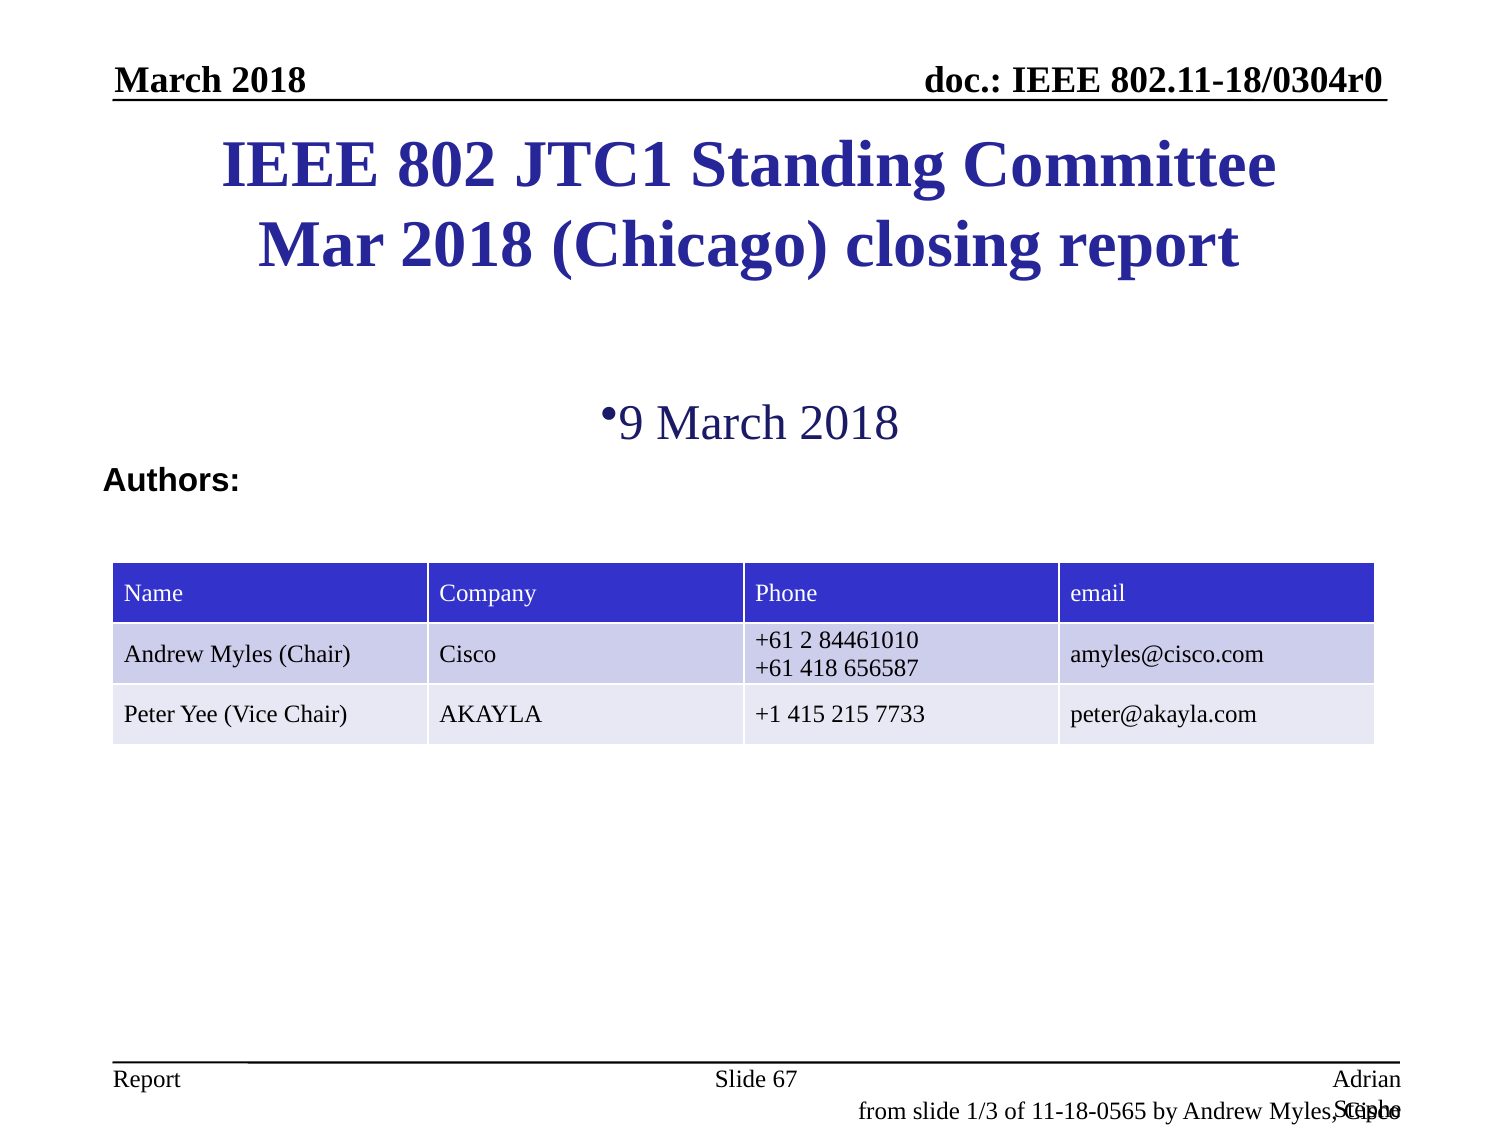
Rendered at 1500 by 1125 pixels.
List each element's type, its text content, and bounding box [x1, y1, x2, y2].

table_cell peter@akayla.com [1060, 685, 1374, 744]
text_box from slide 1/3 of 11-18-0565 by Andrew Myles, Cisco [343, 1087, 1417, 1125]
table_cell +61 2 84461010 +61 418 656587 [745, 624, 1058, 683]
table_cell AKAYLA [429, 685, 743, 744]
table_header Name [113, 563, 427, 622]
table_header email [1060, 563, 1374, 622]
table_header Phone [745, 563, 1058, 622]
table_cell Andrew Myles (Chair) [113, 624, 427, 683]
table_cell +1 415 215 7733 [745, 685, 1058, 744]
slide_number Slide 67 [711, 1061, 801, 1093]
table_cell Peter Yee (Vice Chair) [113, 685, 427, 744]
table_header Company [429, 563, 743, 622]
title IEEE 802 JTC1 Standing Committee Mar 2018 (Chicago) closing report [112, 112, 1388, 288]
text_box Authors: [87, 450, 325, 513]
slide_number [114, 54, 374, 101]
table_cell amyles@cisco.com [1060, 624, 1374, 683]
footer Adrian Stephens, Intel Corporation [1324, 1061, 1402, 1093]
list 9 March 2018 [112, 382, 1388, 445]
table_cell Cisco [429, 624, 743, 683]
